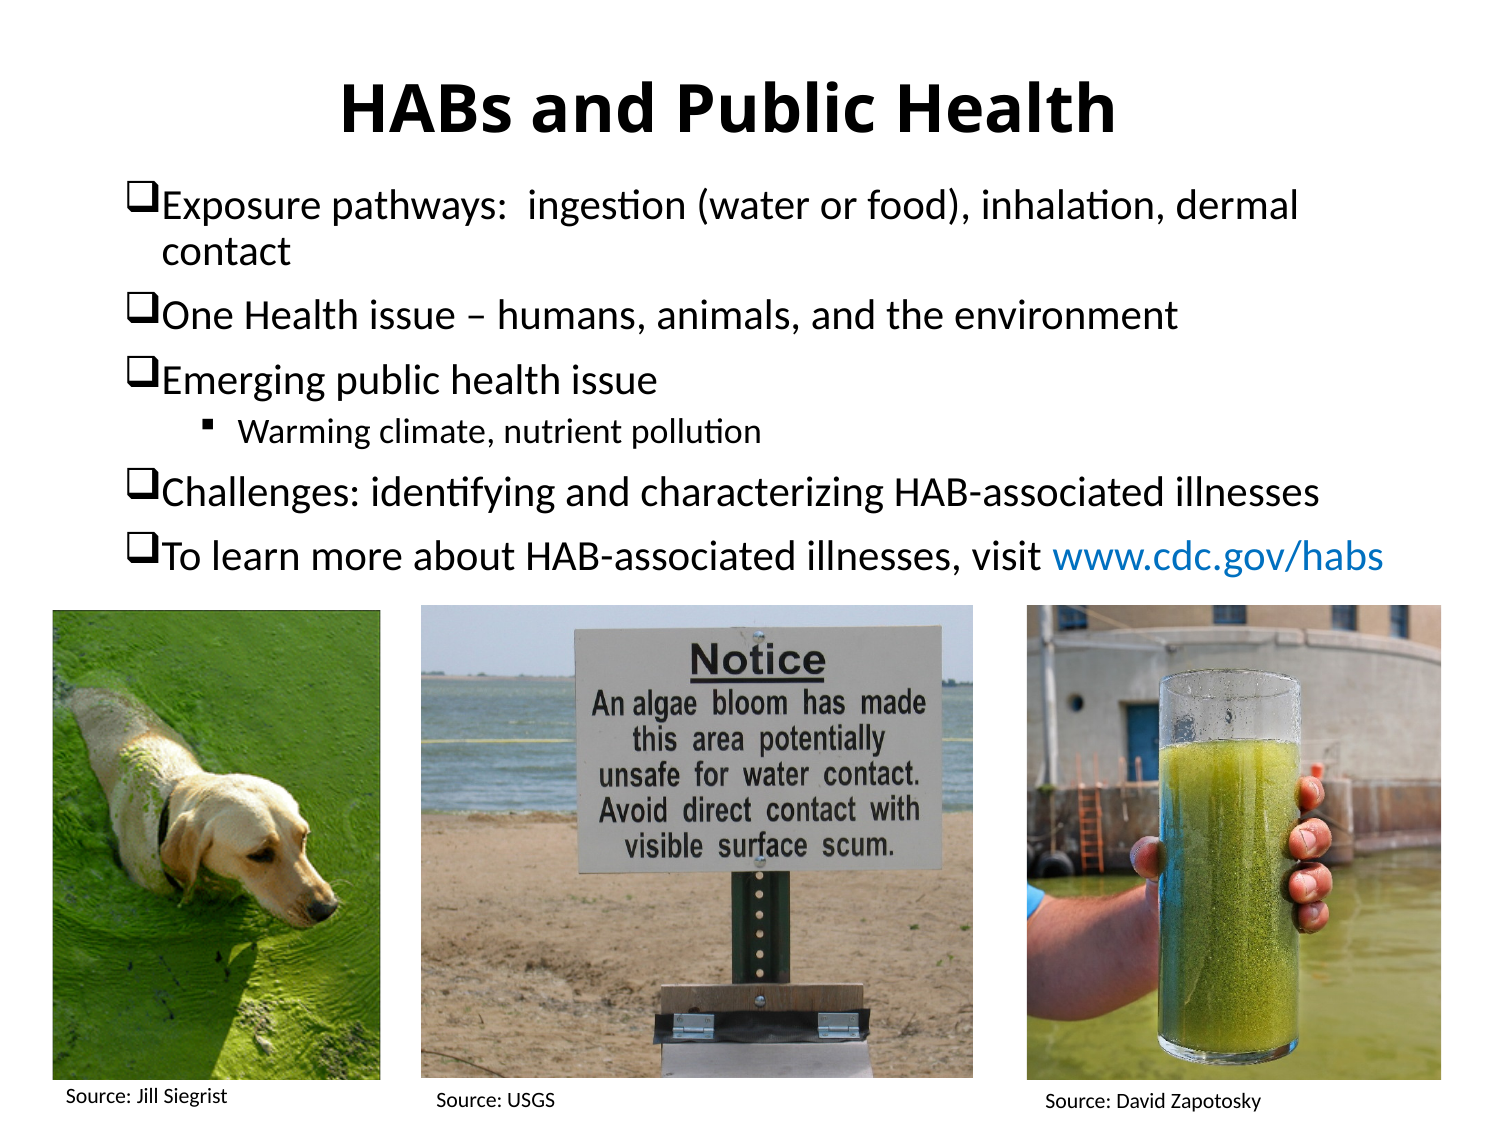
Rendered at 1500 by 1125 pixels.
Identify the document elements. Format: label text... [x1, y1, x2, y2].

picture [421, 605, 973, 1078]
title HABs and Public Health [81, 2, 1376, 220]
text_box Source: USGS [421, 1078, 855, 1119]
list Exposure pathways: ingestion (water or food), inhalation, dermal contact One Health issue – humans, animals, and the environment Emerging public health issue Warming climate, nutrient pollution Challenges: identifying and characterizing HAB-associated illnesses To learn more about HAB-associated illnesses, visit www.cdc.gov/habs [108, 174, 1403, 615]
text_box Source: David Zapotosky [1030, 1079, 1464, 1121]
picture [52, 610, 381, 1080]
text_box Source: Jill Siegrist [51, 1074, 485, 1116]
picture [1026, 605, 1442, 1086]
